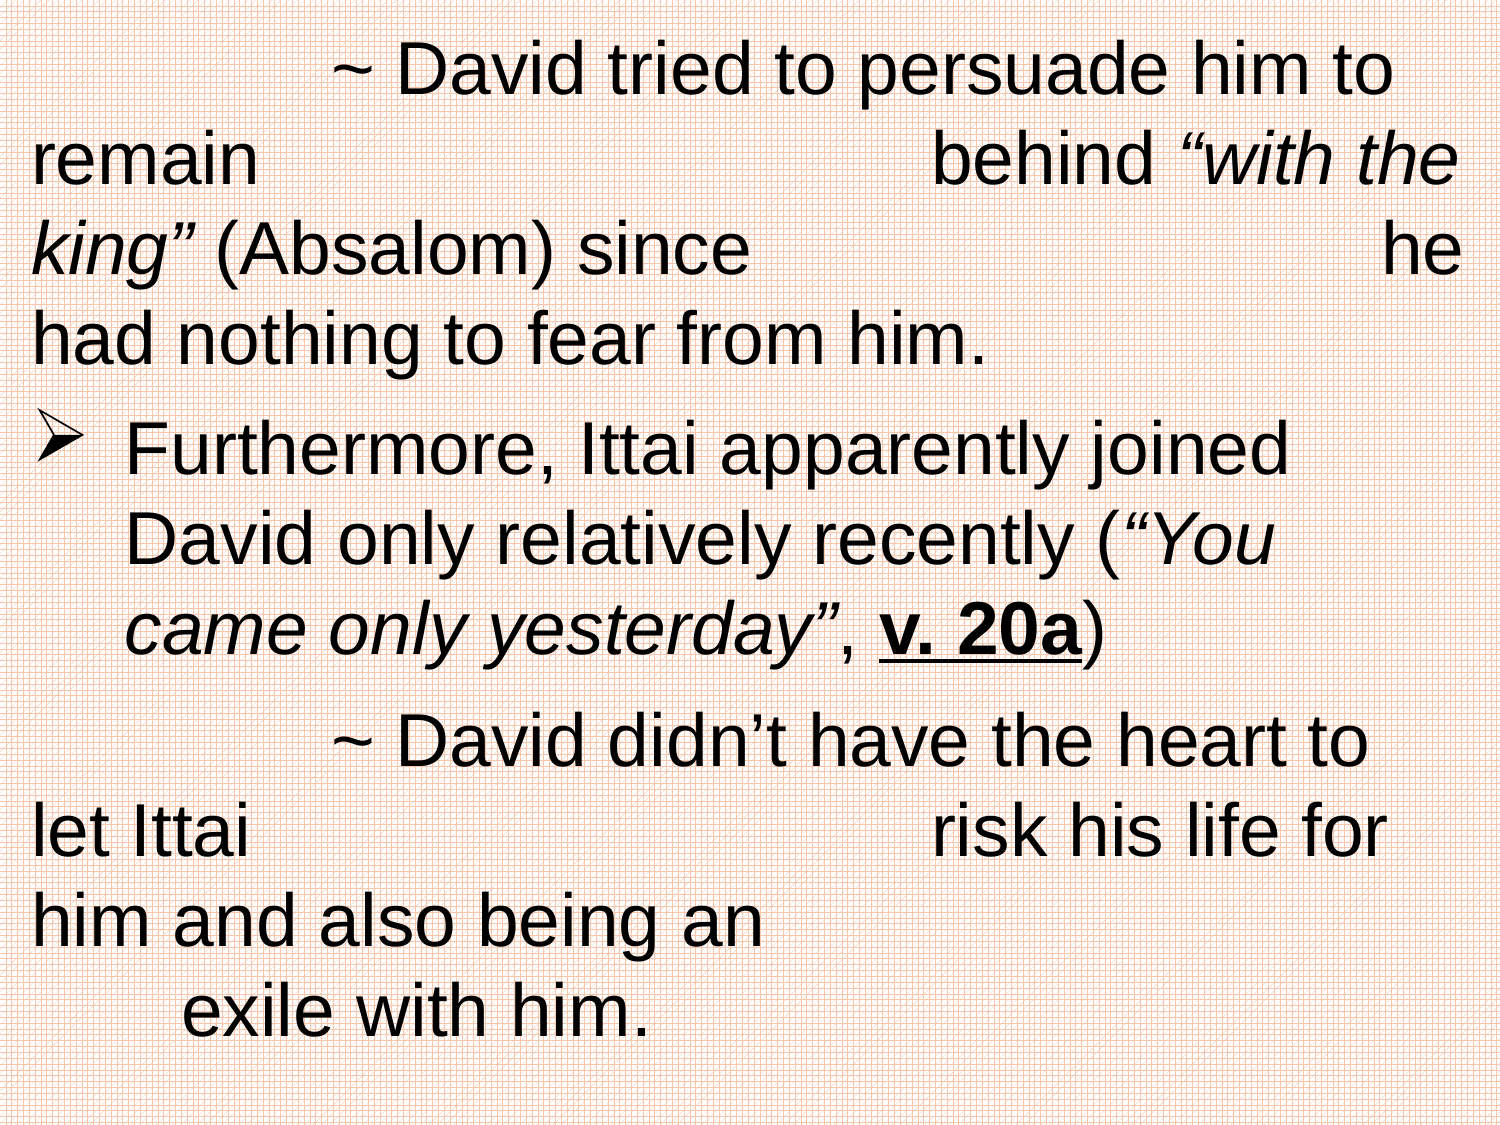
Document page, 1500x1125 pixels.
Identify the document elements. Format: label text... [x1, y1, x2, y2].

subtitle ~ David tried to persuade him to remain behind “with the king” (Absalom) since he had nothing to fear from him. Furthermore, Ittai apparently joined David only relatively recently (“You came only yesterday”, v. 20a) ~ David didn’t have the heart to let Ittai risk his life for him and also being an exile with him. [16, 11, 1486, 1104]
